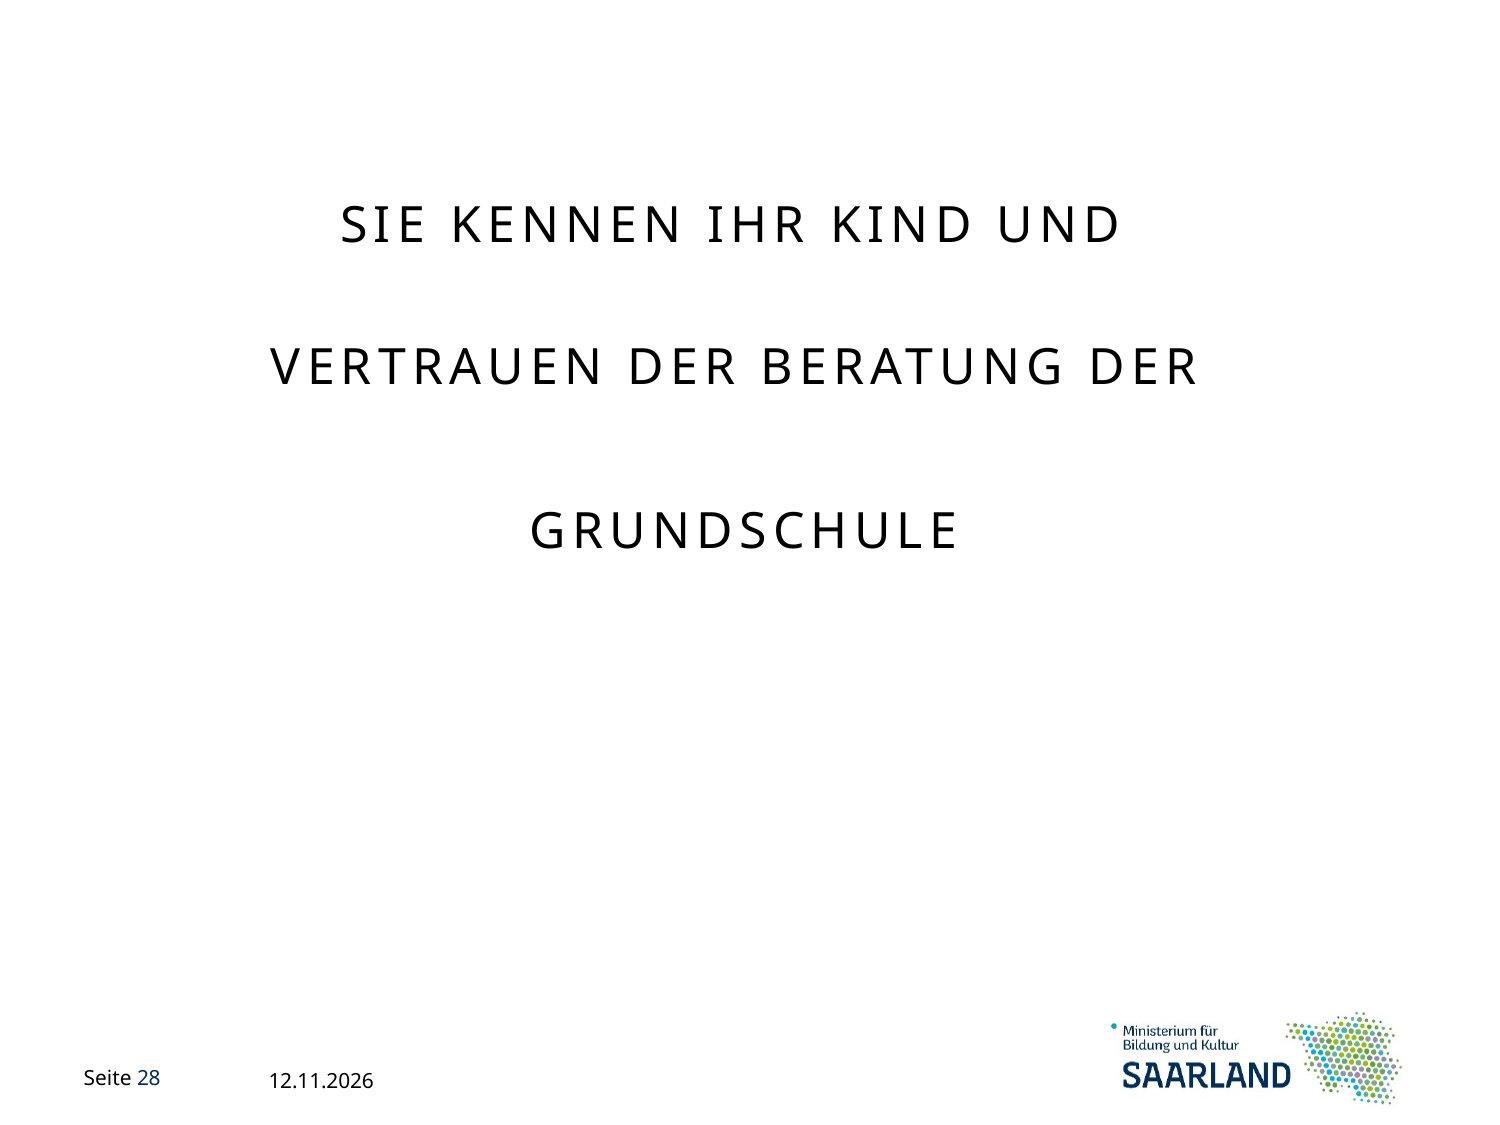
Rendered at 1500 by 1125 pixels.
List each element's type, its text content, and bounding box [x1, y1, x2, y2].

picture [1104, 999, 1414, 1125]
list Sie kennen Ihr Kind und vertrauen der Beratung der Grundschule [91, 180, 1396, 660]
